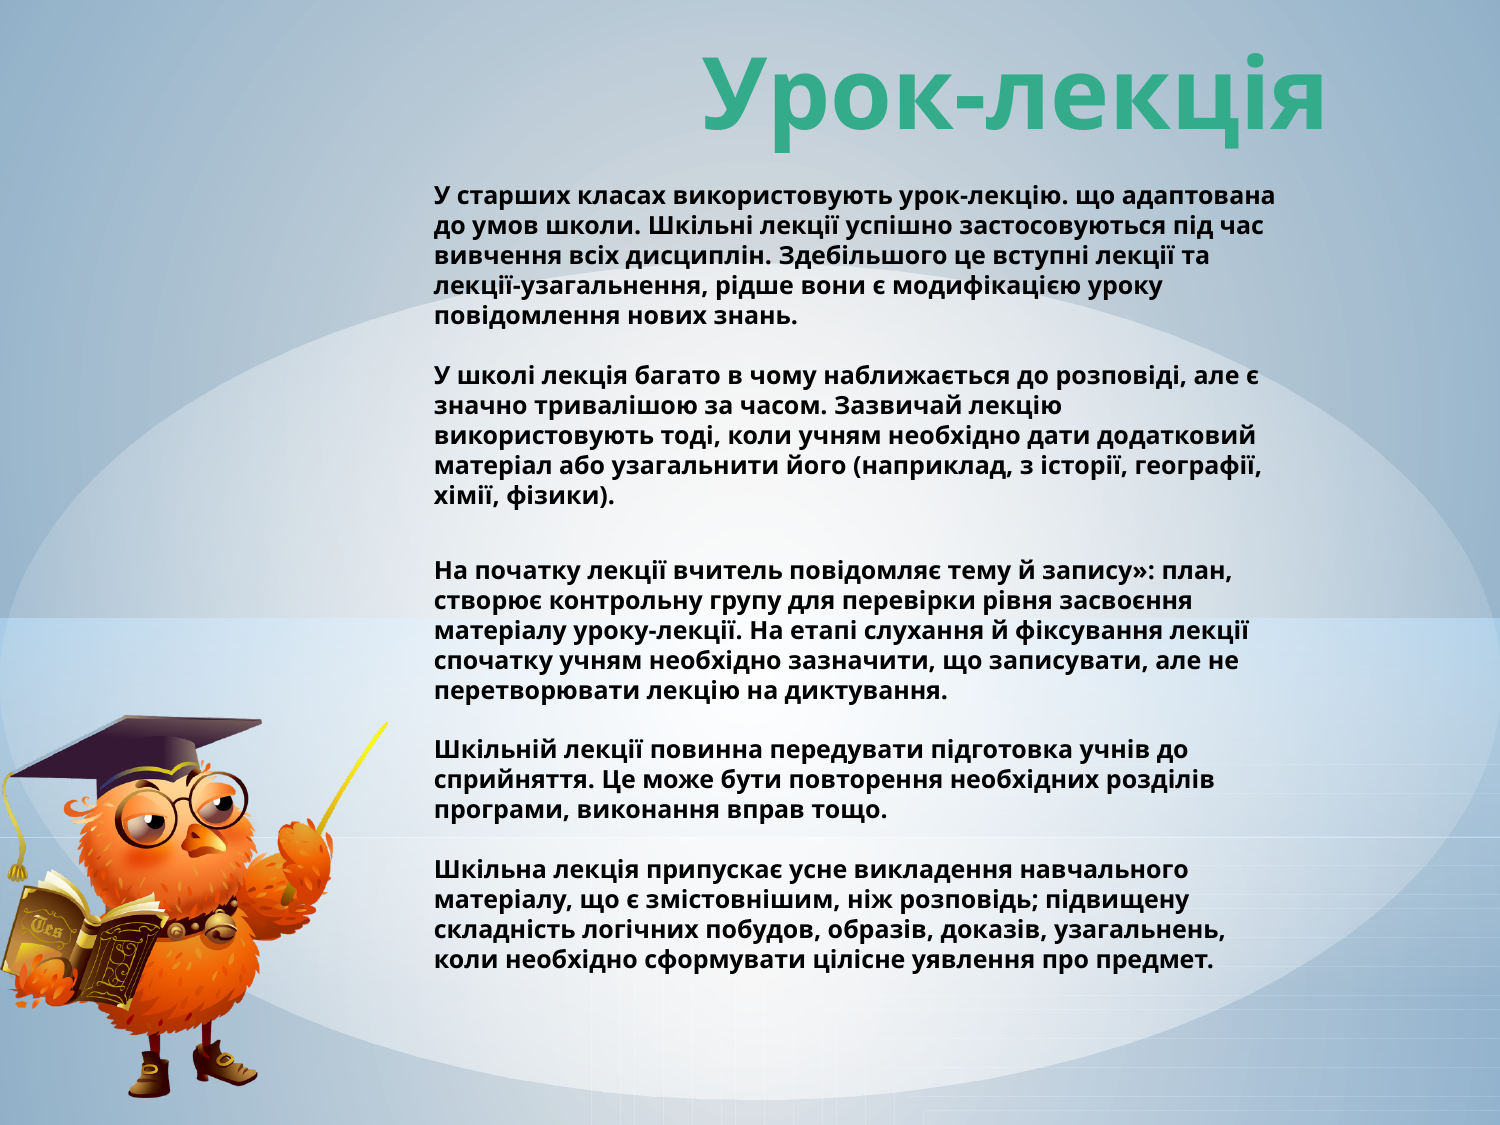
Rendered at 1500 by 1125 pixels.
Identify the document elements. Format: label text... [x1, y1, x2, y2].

title Урок-лекцiя [277, 22, 1346, 210]
picture [0, 715, 388, 1098]
list [187, 120, 1238, 690]
text_box У старших класах використовують урок-лекцію. що адаптована до умов школи. Шкільні лекції успішно застосовуються під час вивчення всіх дисциплін. Здебільшого це вступні лекції та лекції-узагальнення, рідше вони є модифікацією уроку повідомлення нових знань. У школі лекція багато в чому наближається до розповіді, але є значно тривалішою за часом. Зазвичай лекцію використовують тоді, коли учням необхідно дати додатковий матеріал або узагальнити його (наприклад, з історії, географії, хімії, фізики). На початку лекції вчитель повідомляє тему й запису»: план, створює контрольну групу для перевірки рівня засвоєння матеріалу уроку-лекції. На етапі слухання й фіксування лекції спочатку учням необхідно зазначити, що записувати, але не перетворювати лекцію на диктування. Шкільній лекції повинна передувати підготовка учнів до сприйняття. Це може бути повторення необхідних розділів програми, виконання вправ тощо. Шкільна лекція припускає усне викладення навчального матеріалу, що є змістовнішим, ніж розповідь; підвищену складність логічних побудов, образів, доказів, узагальнень, коли необхідно сформувати цілісне уявлення про предмет. [419, 172, 1294, 981]
